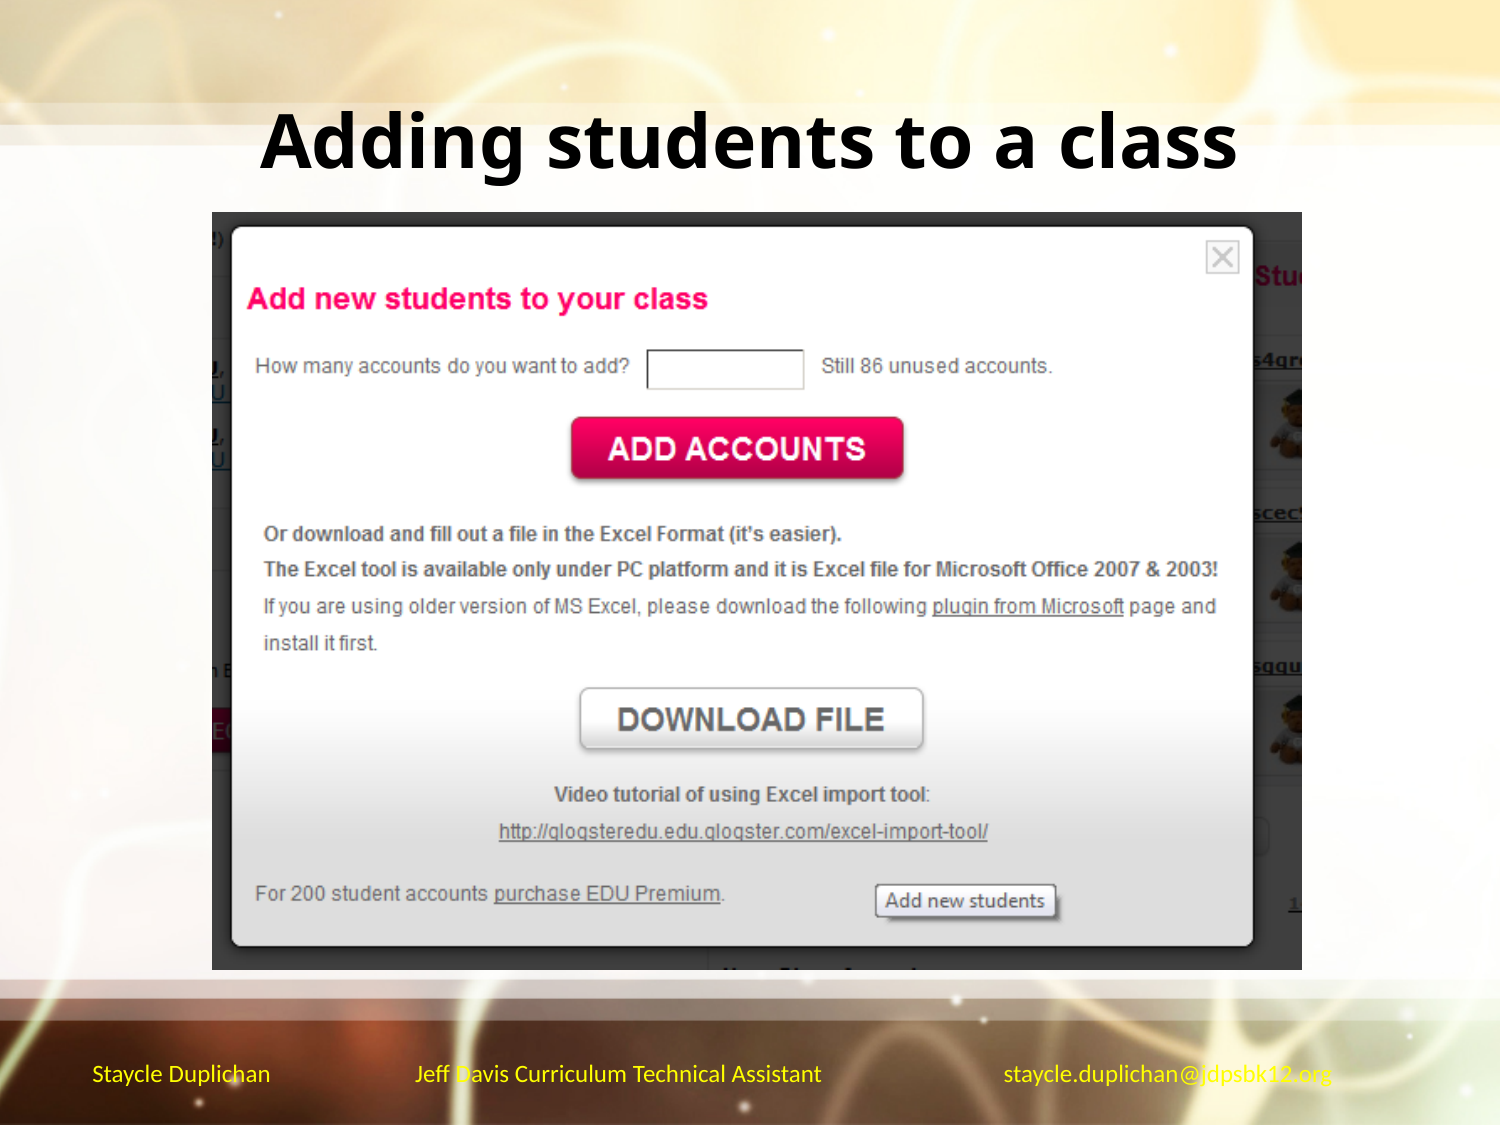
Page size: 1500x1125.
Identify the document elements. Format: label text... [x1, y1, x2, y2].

footer Staycle Duplichan Jeff Davis Curriculum Technical Assistant staycle.duplichan@jdpsbk12.org [0, 1042, 1425, 1103]
title Adding students to a class [75, 45, 1425, 233]
picture [0, 0, 1500, 1125]
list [212, 212, 1302, 970]
